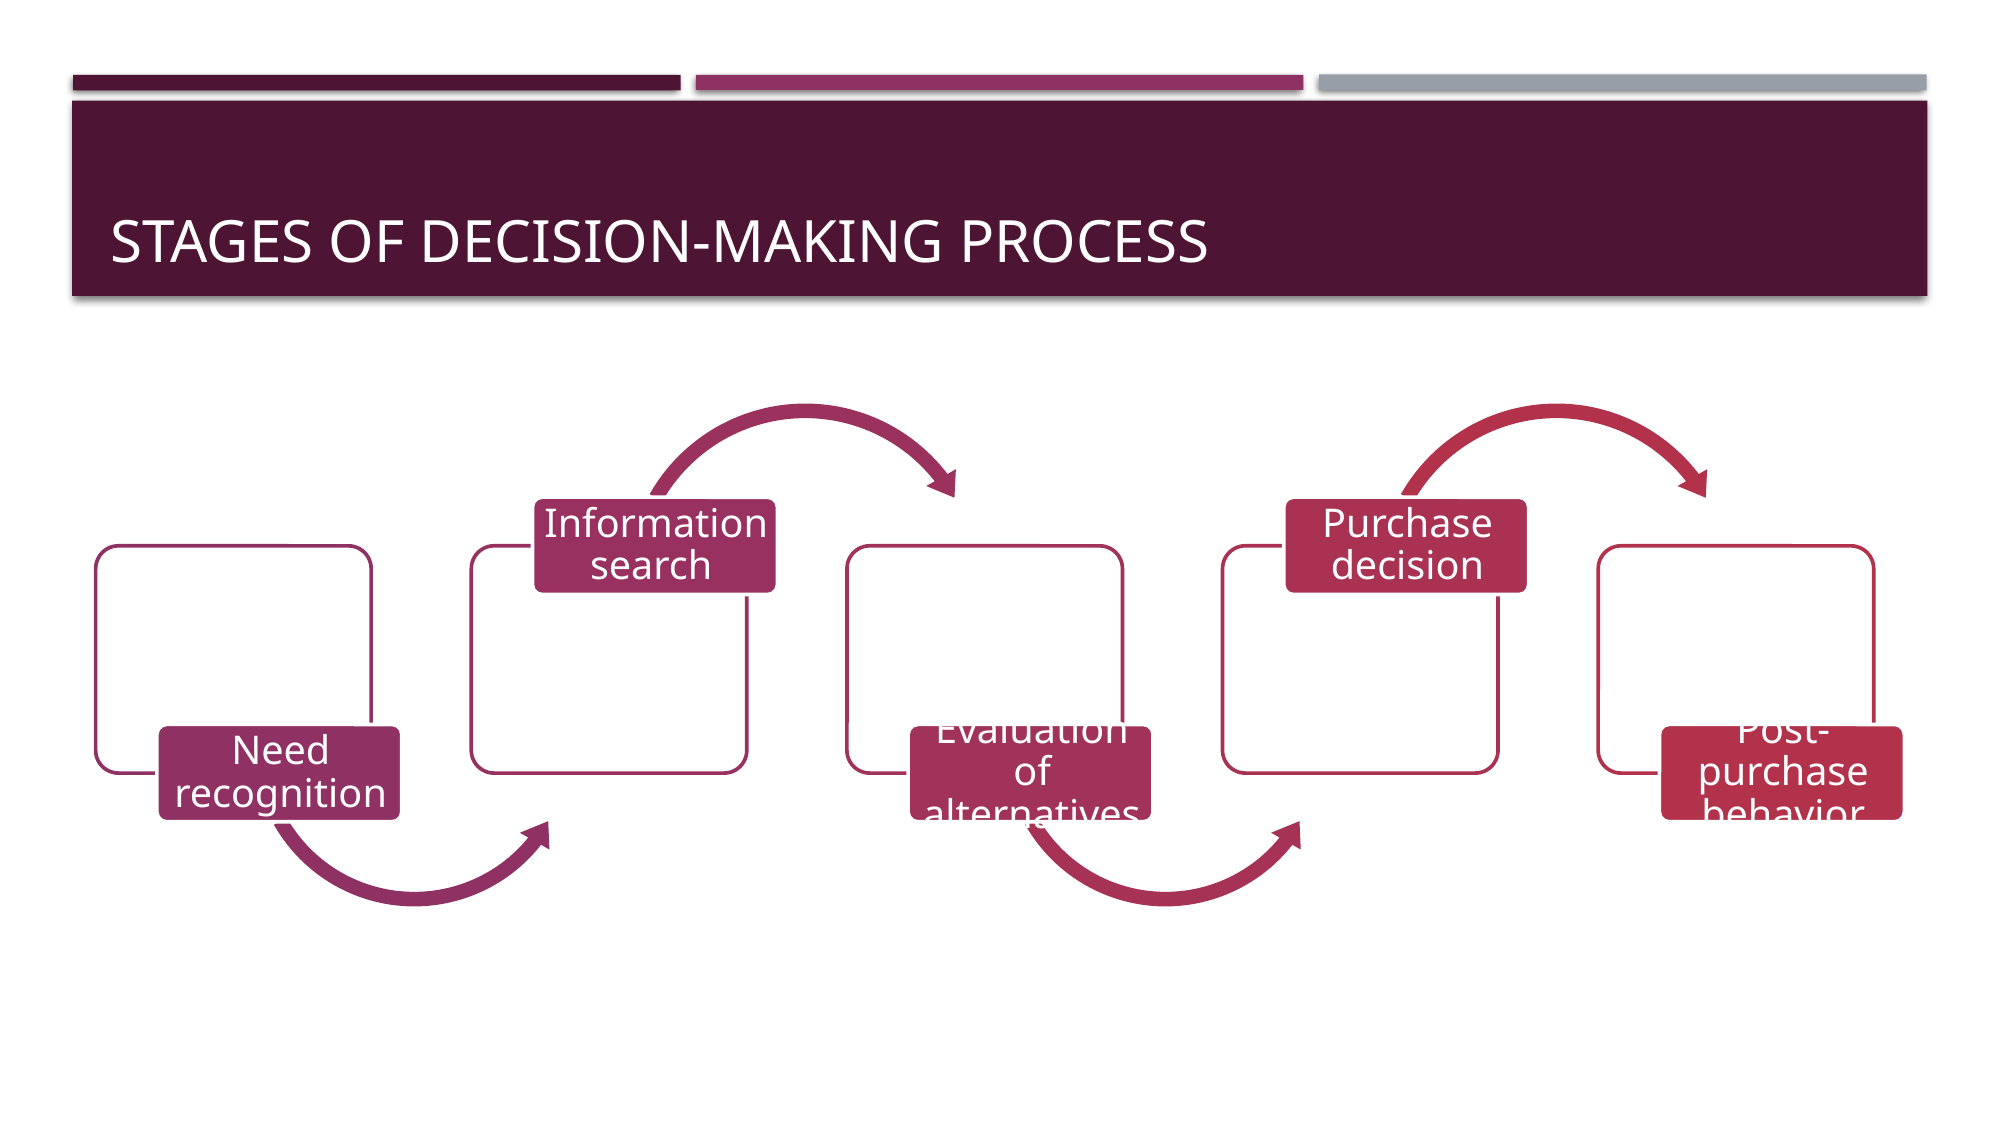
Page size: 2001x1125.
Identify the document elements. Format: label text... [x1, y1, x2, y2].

title Stages of decision-making process [95, 115, 1905, 282]
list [94, 357, 1906, 962]
